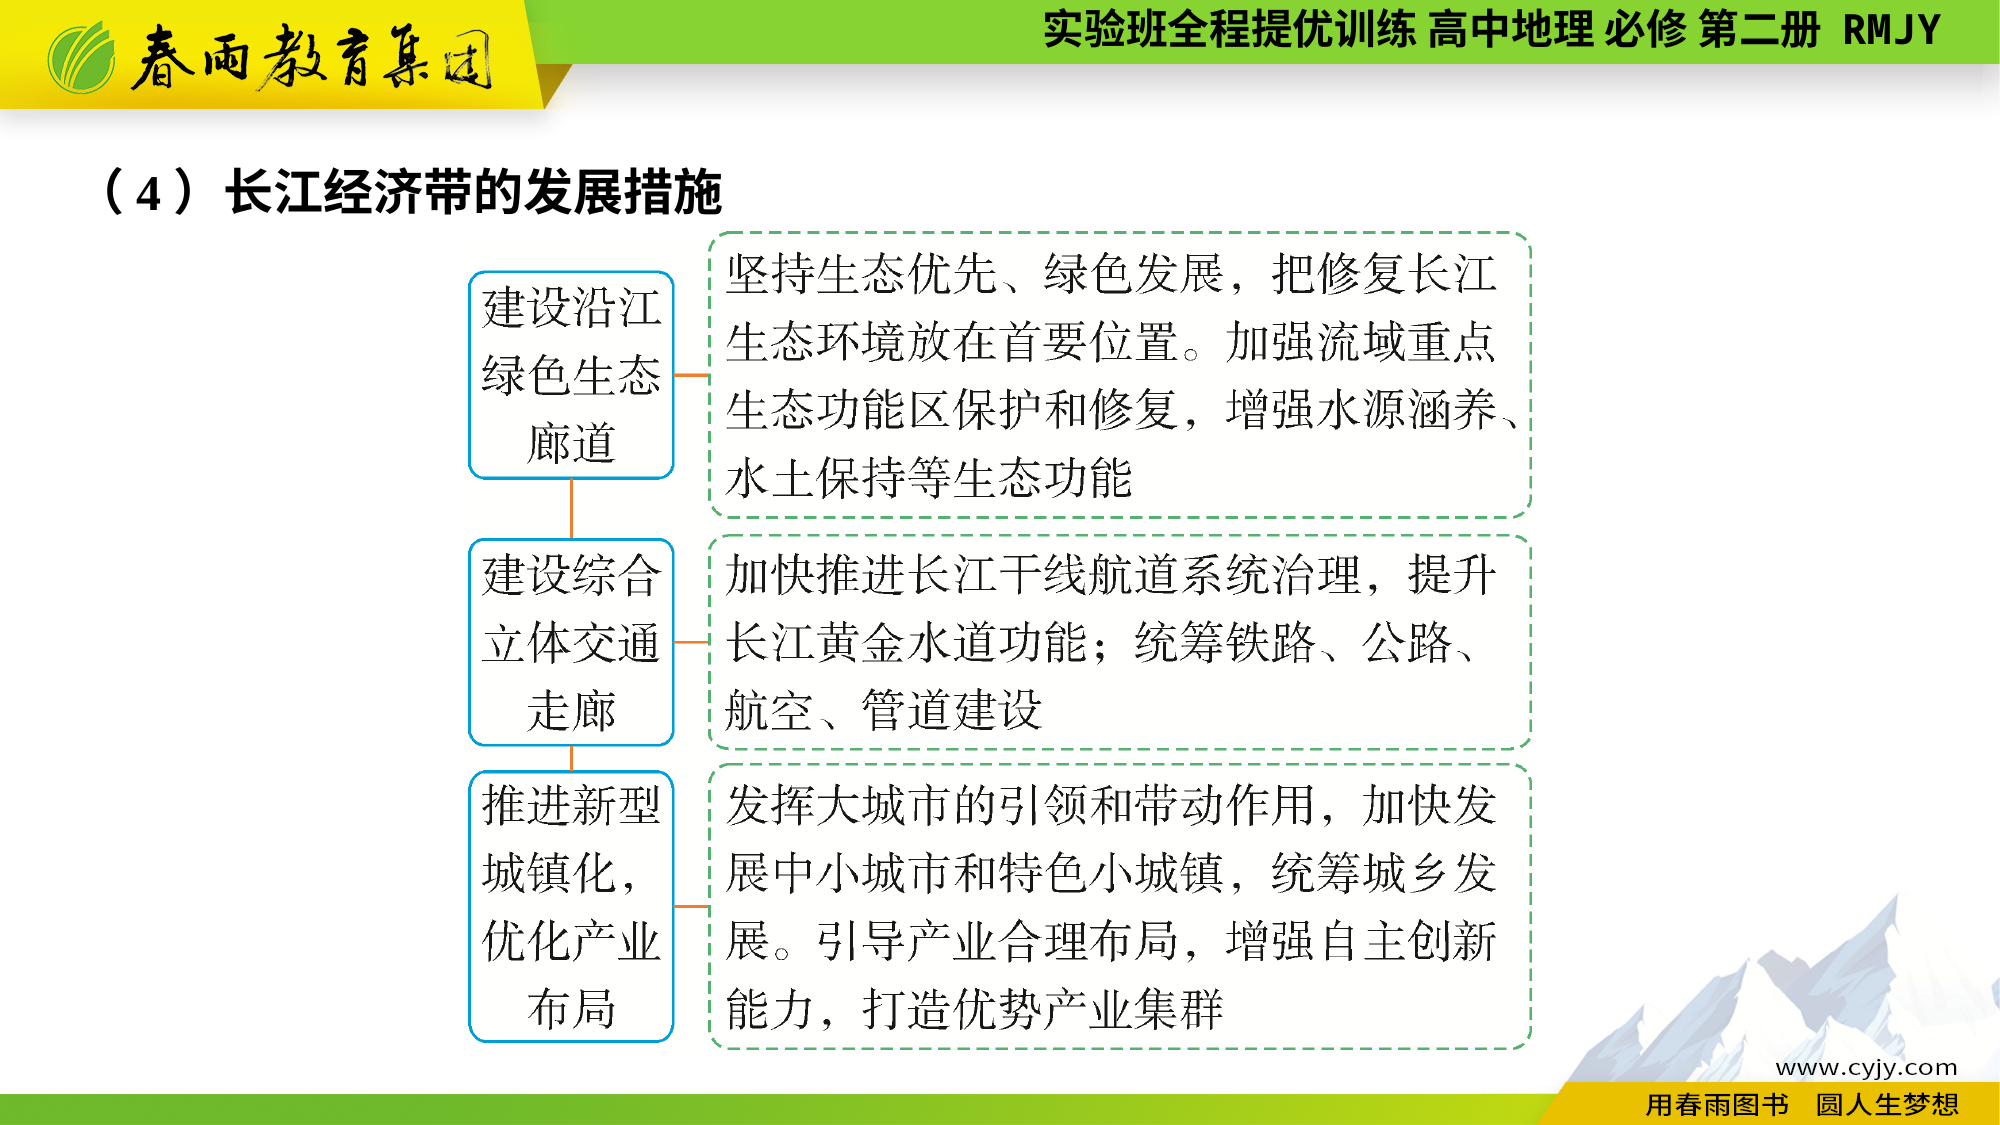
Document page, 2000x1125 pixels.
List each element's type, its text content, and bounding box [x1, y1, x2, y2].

list （4）长江经济带的发展措施 [59, 122, 1944, 217]
picture [0, 0, 2000, 1125]
